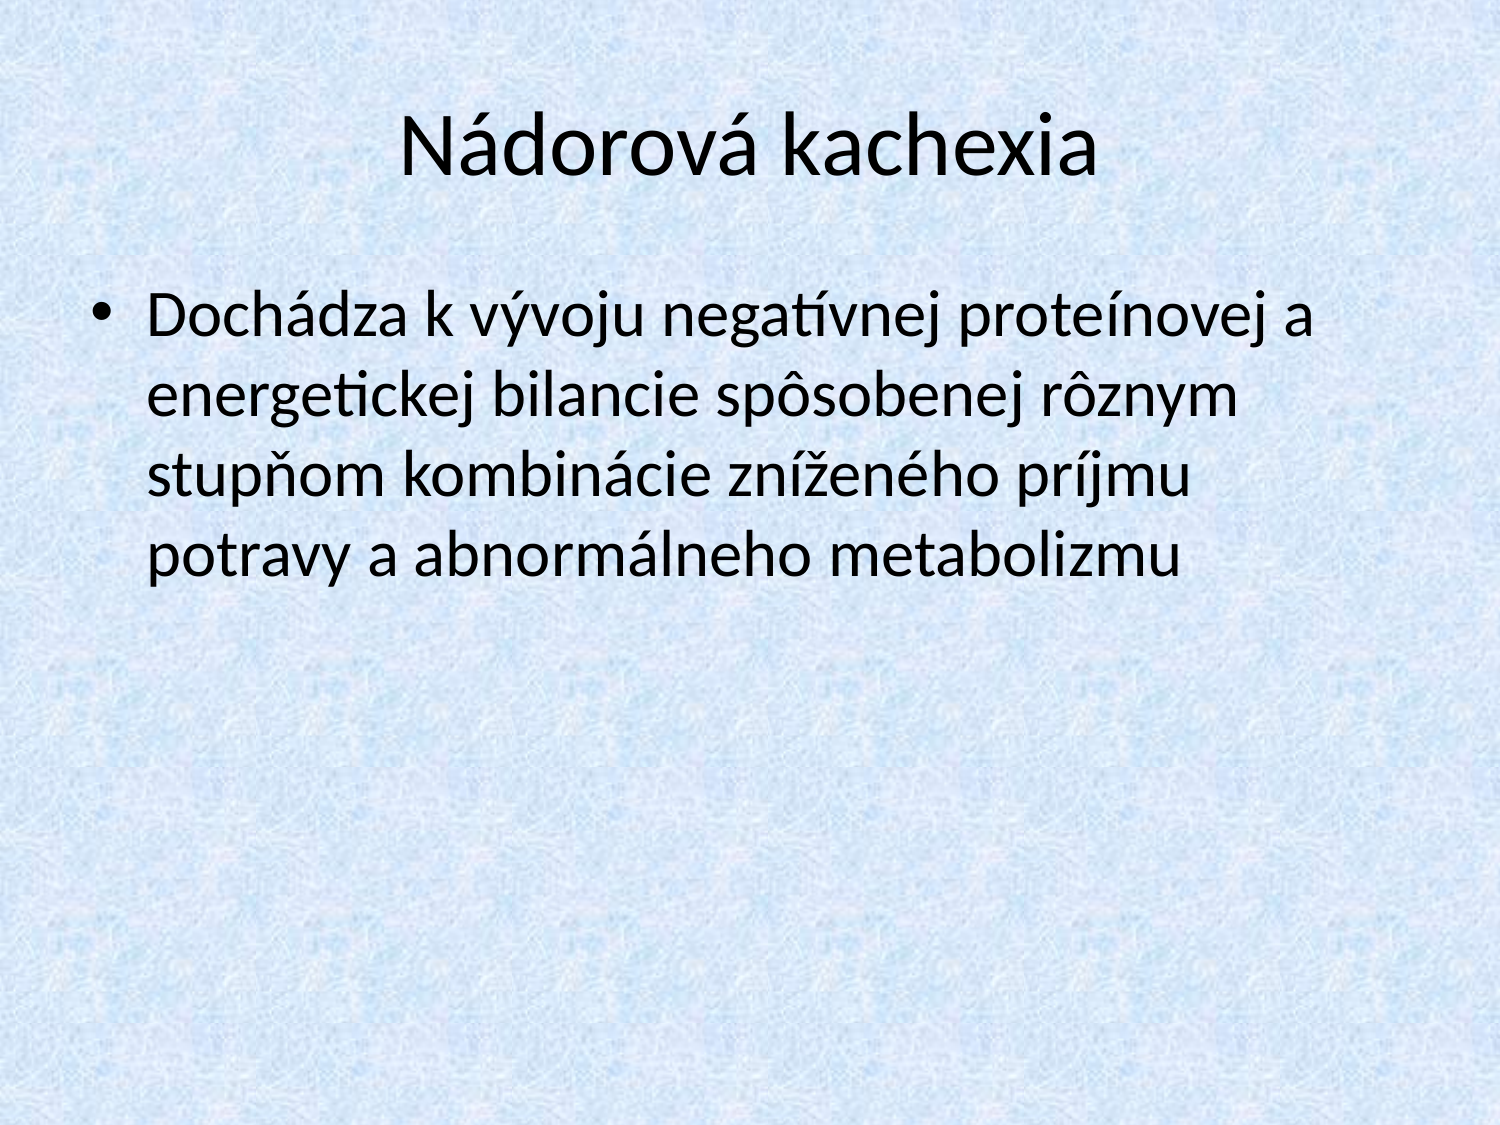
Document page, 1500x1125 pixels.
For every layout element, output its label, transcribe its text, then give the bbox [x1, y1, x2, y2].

list Dochádza k vývoju negatívnej proteínovej a energetickej bilancie spôsobenej rôznym stupňom kombinácie zníženého príjmu potravy a abnormálneho metabolizmu [75, 262, 1425, 1005]
title Nádorová kachexia [75, 45, 1425, 233]
picture [0, 0, 1500, 1125]
